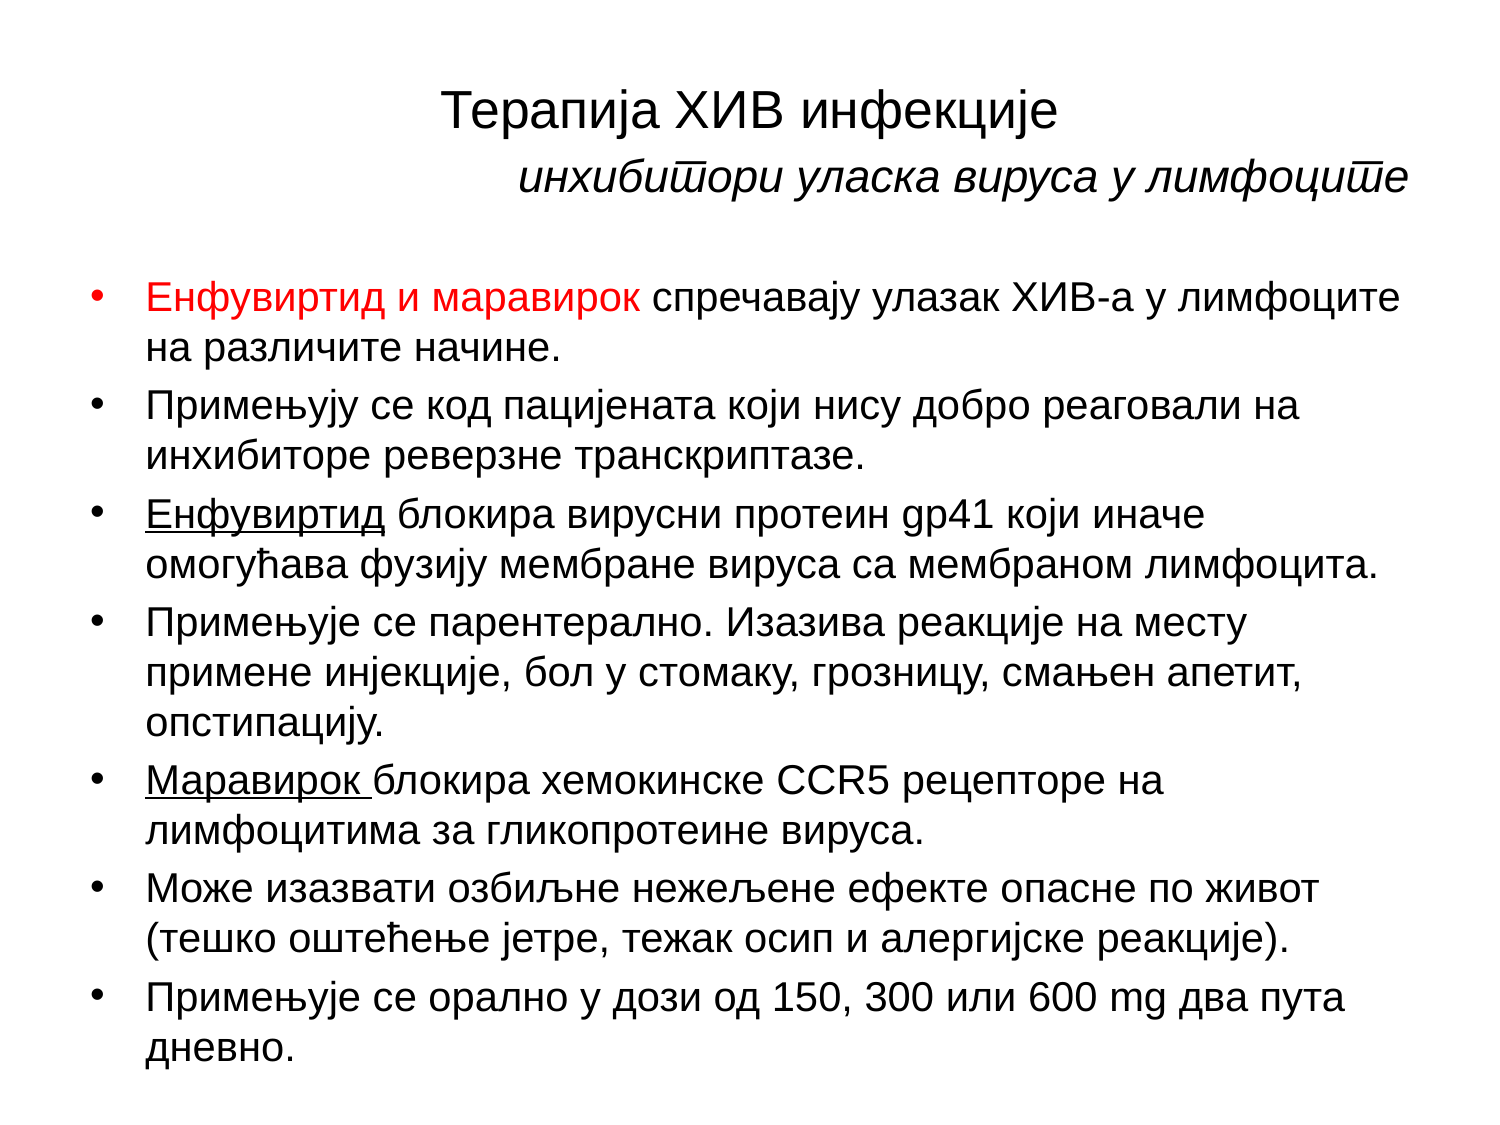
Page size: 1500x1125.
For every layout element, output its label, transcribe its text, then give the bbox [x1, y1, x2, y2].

title Терапија ХИВ инфекције инхибитори уласка вируса у лимфоците [75, 45, 1425, 233]
list Енфувиртид и маравирок спречавају улазак ХИВ-а у лимфоците на различите начине. Примењују се код пацијената који нису добро реаговали на инхибиторе реверзне транскриптазе. Енфувиртид блокира вирусни протеин gp41 који иначе омогућава фузију мембране вируса са мембраном лимфоцита. Примењује се парентерално. Изазива реакције на месту примене инјекције, бол у стомаку, грозницу, смањен апетит, опстипацију. Маравирок блокира хемокинске CCR5 рецепторе на лимфоцитима за гликопротеине вируса. Mоже изазвати озбиљне нежељене ефекте опасне по живот (тешко оштећење јетре, тежак осип и алергијске реакције). Примењује се орално у дози од 150, 300 или 600 mg два пута дневно. [75, 262, 1425, 1094]
